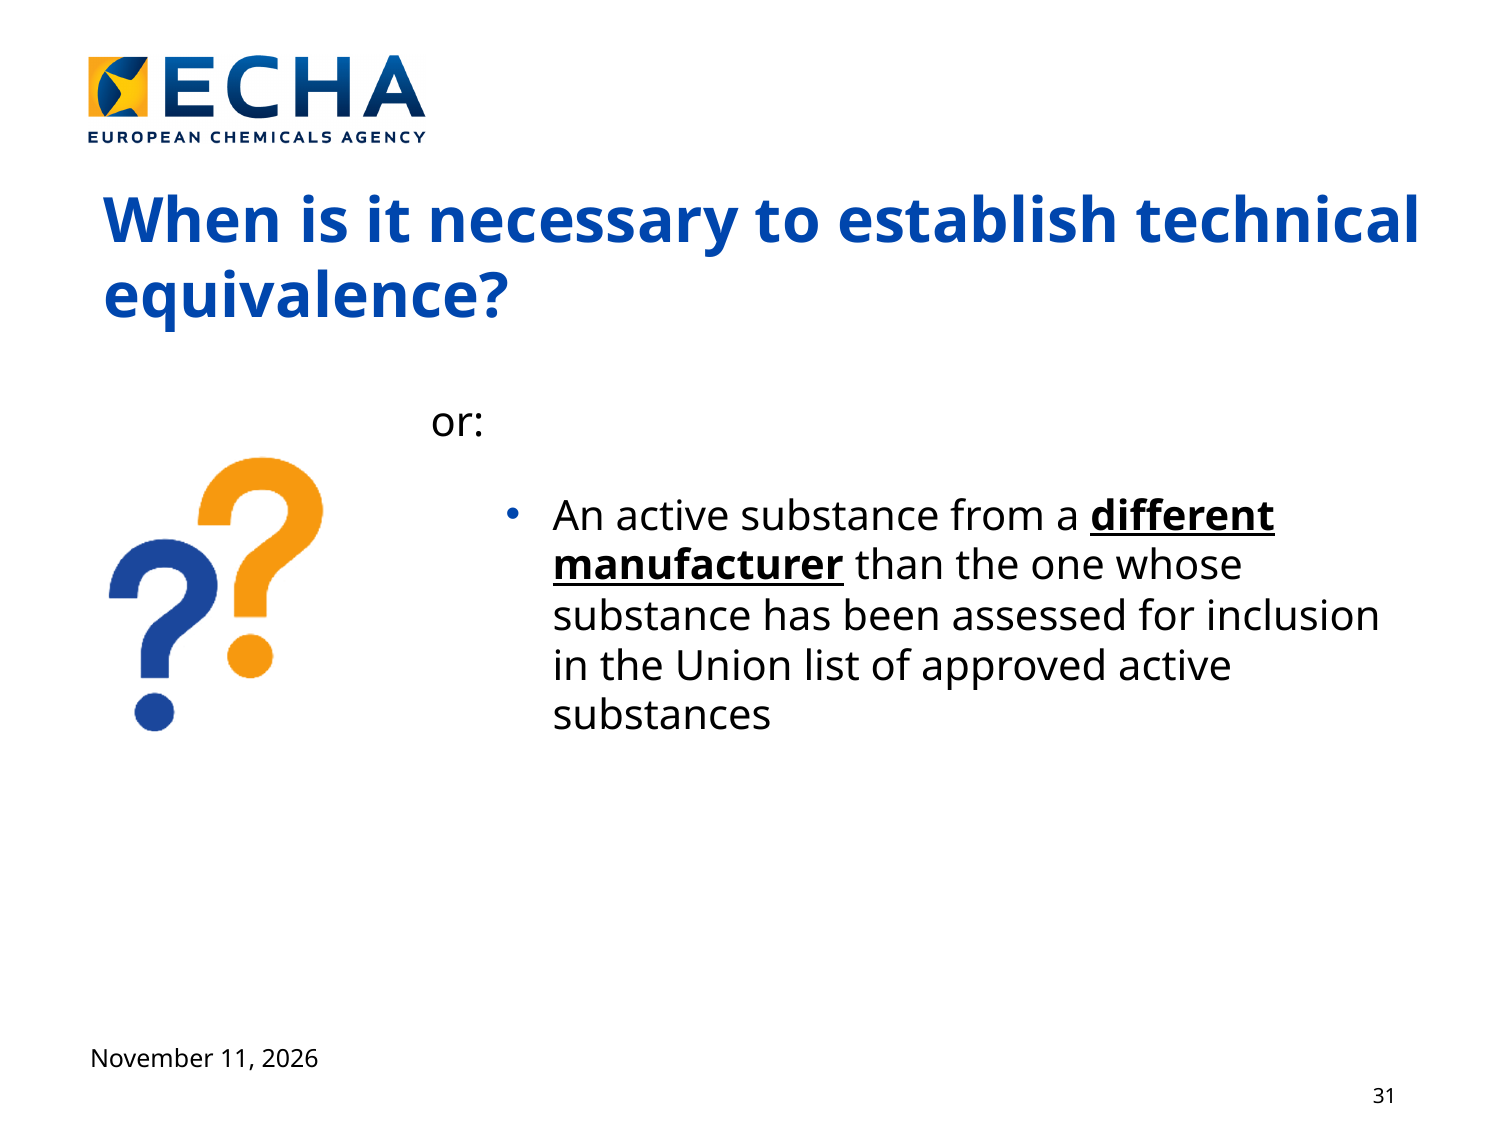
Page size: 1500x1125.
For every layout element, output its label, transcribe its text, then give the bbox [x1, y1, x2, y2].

list or: An active substance from a different manufacturer than the one whose substance has been assessed for inclusion in the Union list of approved active substances [415, 387, 1413, 1072]
picture [88, 54, 426, 144]
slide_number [74, 1034, 426, 1114]
list When is it necessary to establish technical equivalence? [88, 172, 1459, 262]
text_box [66, 455, 372, 733]
slide_number 31 [1174, 1074, 1412, 1125]
